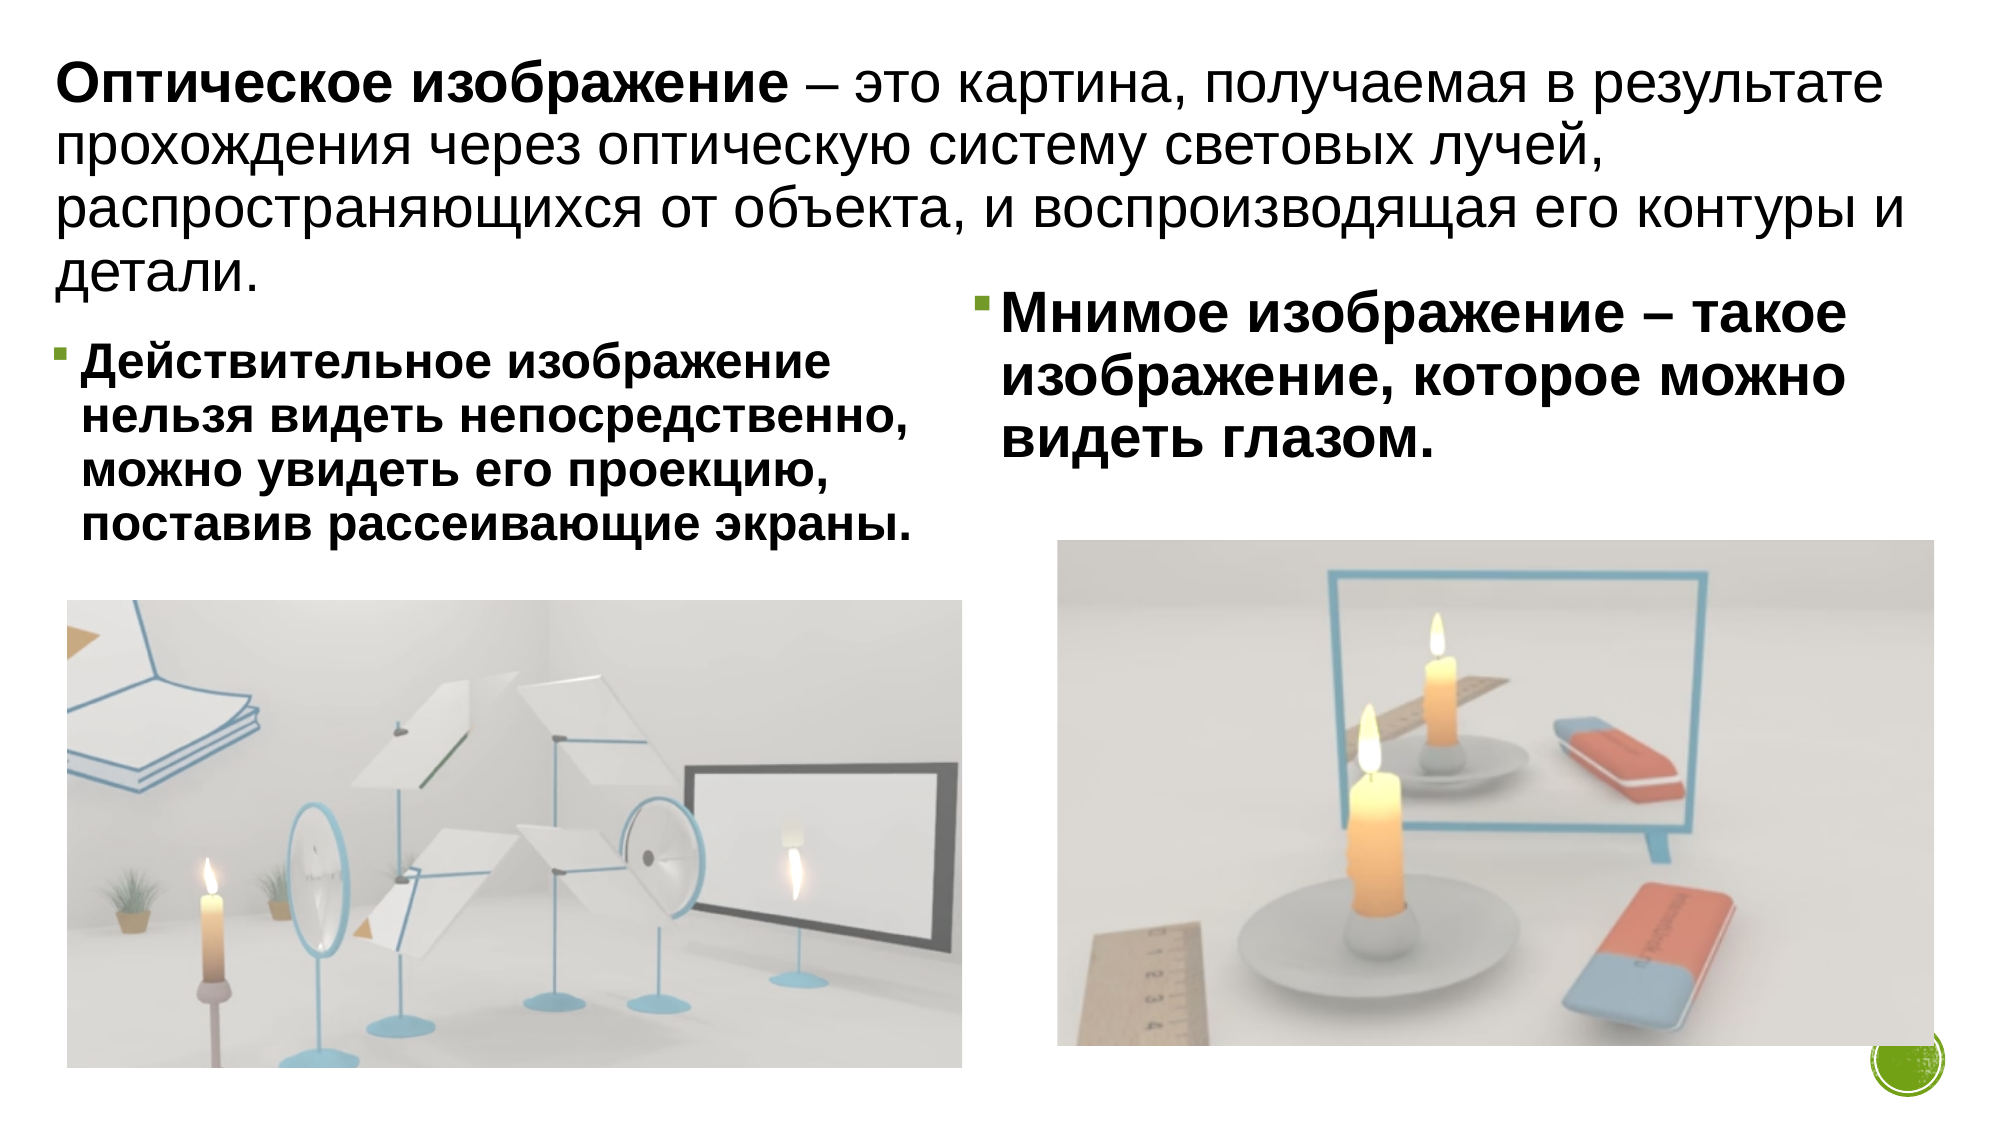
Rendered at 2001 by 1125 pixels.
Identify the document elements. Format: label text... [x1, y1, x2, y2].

list Мнимое изображение – такое изображение, которое можно видеть глазом. [955, 274, 1982, 1013]
picture [69, 602, 962, 1067]
picture [1059, 543, 1934, 1045]
title Оптическое изображение – это картина, получаемая в результате прохождения через оптическую систему световых лучей, распространяющихся от объекта, и воспроизводящая его контуры и детали. [40, 45, 1982, 310]
list Действительное изображение нельзя видеть непосредственно, можно увидеть его проекцию, поставив рассеивающие экраны. [35, 327, 955, 1013]
